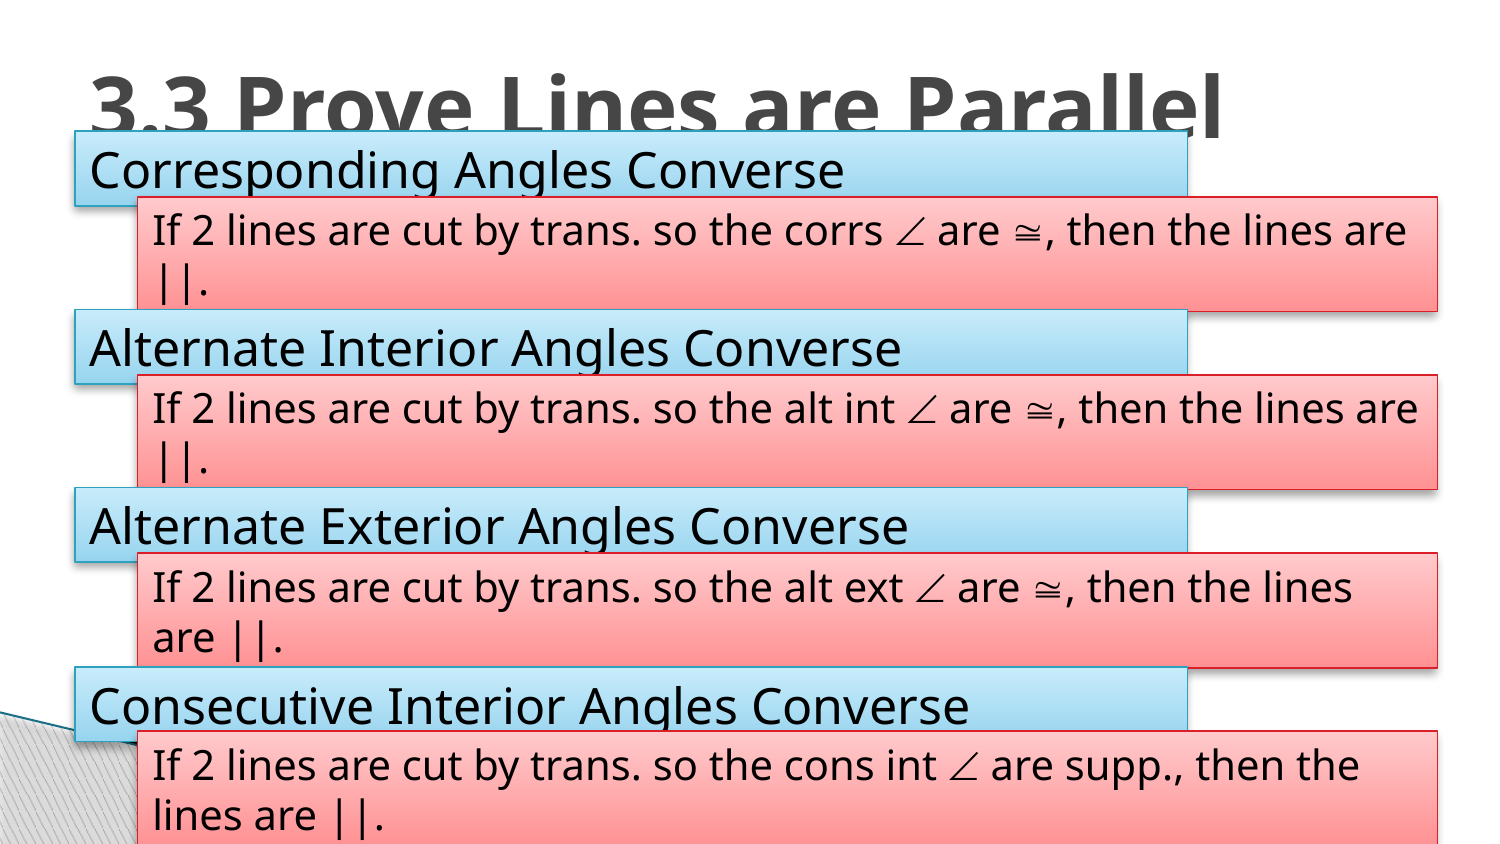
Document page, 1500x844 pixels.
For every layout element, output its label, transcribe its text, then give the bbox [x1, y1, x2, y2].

text_box If 2 lines are cut by trans. so the alt ext  are , then the lines are ||. [137, 552, 1438, 669]
text_box If 2 lines are cut by trans. so the cons int  are supp., then the lines are ||. [137, 730, 1438, 844]
text_box If 2 lines are cut by trans. so the alt int  are , then the lines are ||. [137, 374, 1438, 490]
text_box Consecutive Interior Angles Converse [74, 666, 1188, 742]
text_box Alternate Exterior Angles Converse [74, 487, 1188, 563]
text_box Corresponding Angles Converse [74, 130, 1188, 207]
title 3.3 Prove Lines are Parallel [75, 33, 1425, 175]
text_box Alternate Interior Angles Converse [74, 309, 1188, 385]
text_box If 2 lines are cut by trans. so the corrs  are , then the lines are ||. [137, 196, 1438, 312]
